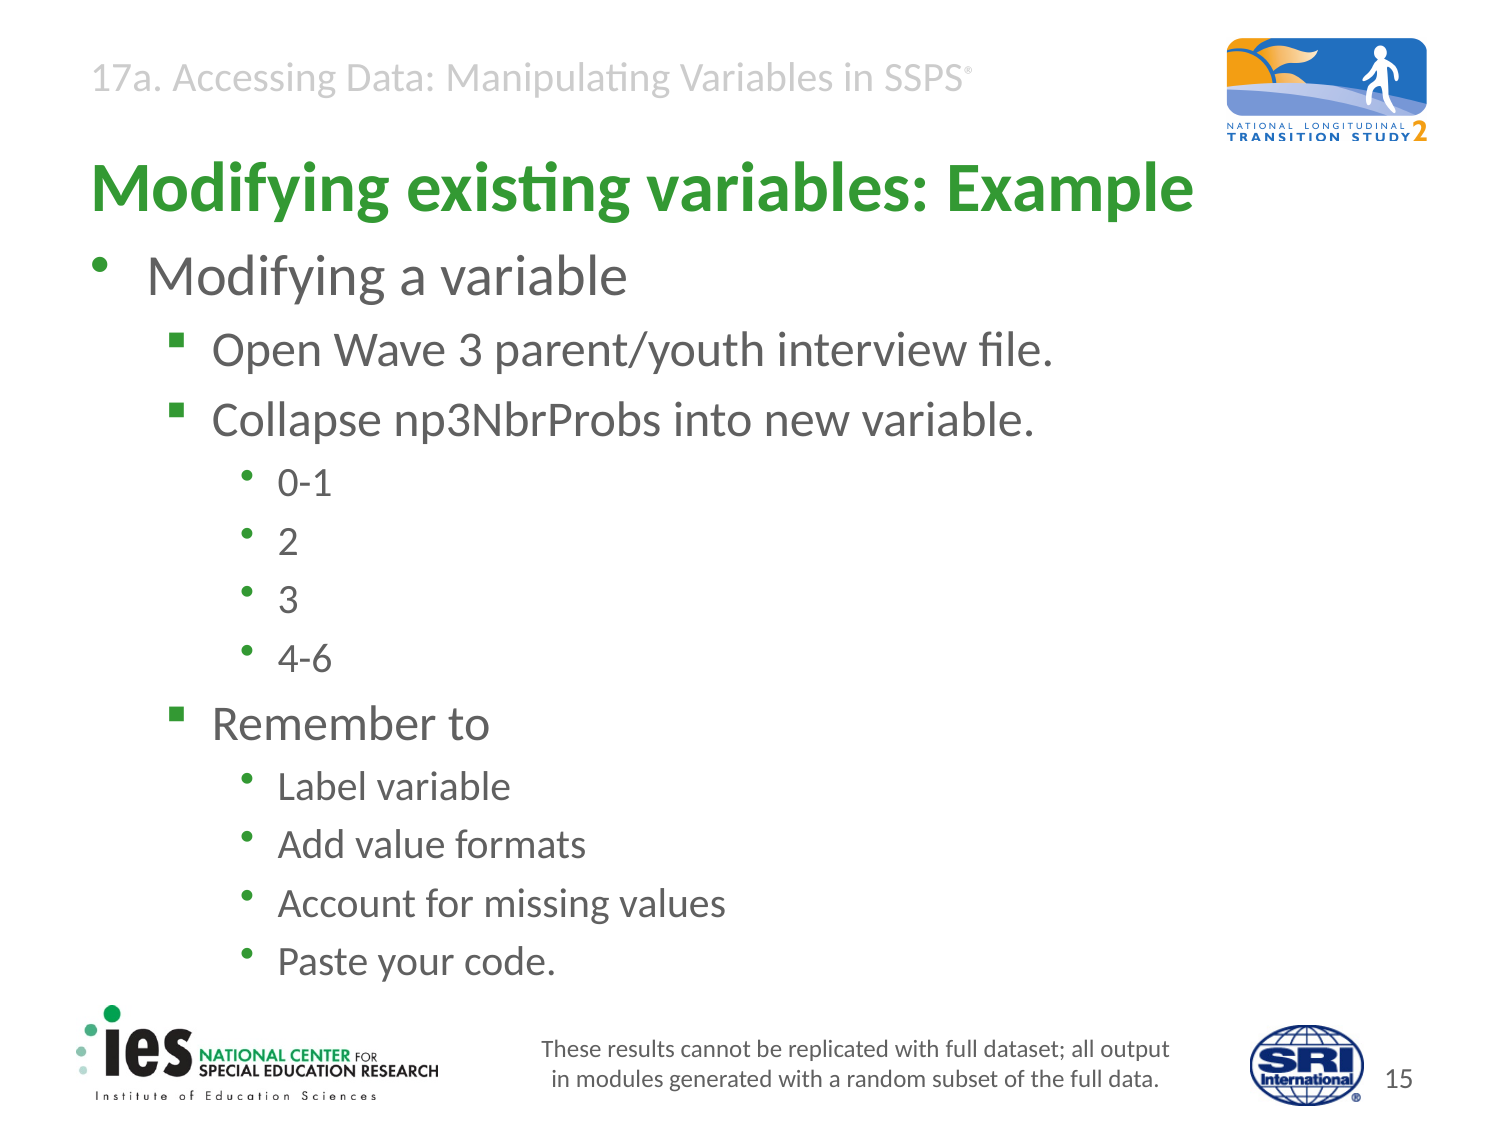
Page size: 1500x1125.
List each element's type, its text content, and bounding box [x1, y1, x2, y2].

picture [76, 1005, 438, 1100]
title Modifying existing variables: Example [74, 115, 1426, 243]
slide_number 14 [1324, 1051, 1429, 1125]
list Modifying a variable Open Wave 3 parent/youth interview file. Collapse np3NbrProbs into new variable. 0-1 2 3 4-6 Remember to Label variable Add value formats Account for missing values Paste your code. [74, 243, 1426, 987]
picture [1250, 1025, 1364, 1106]
footer These results cannot be replicated with full dataset; all output in modules generated with a random subset of the full data. [437, 1024, 1276, 1104]
